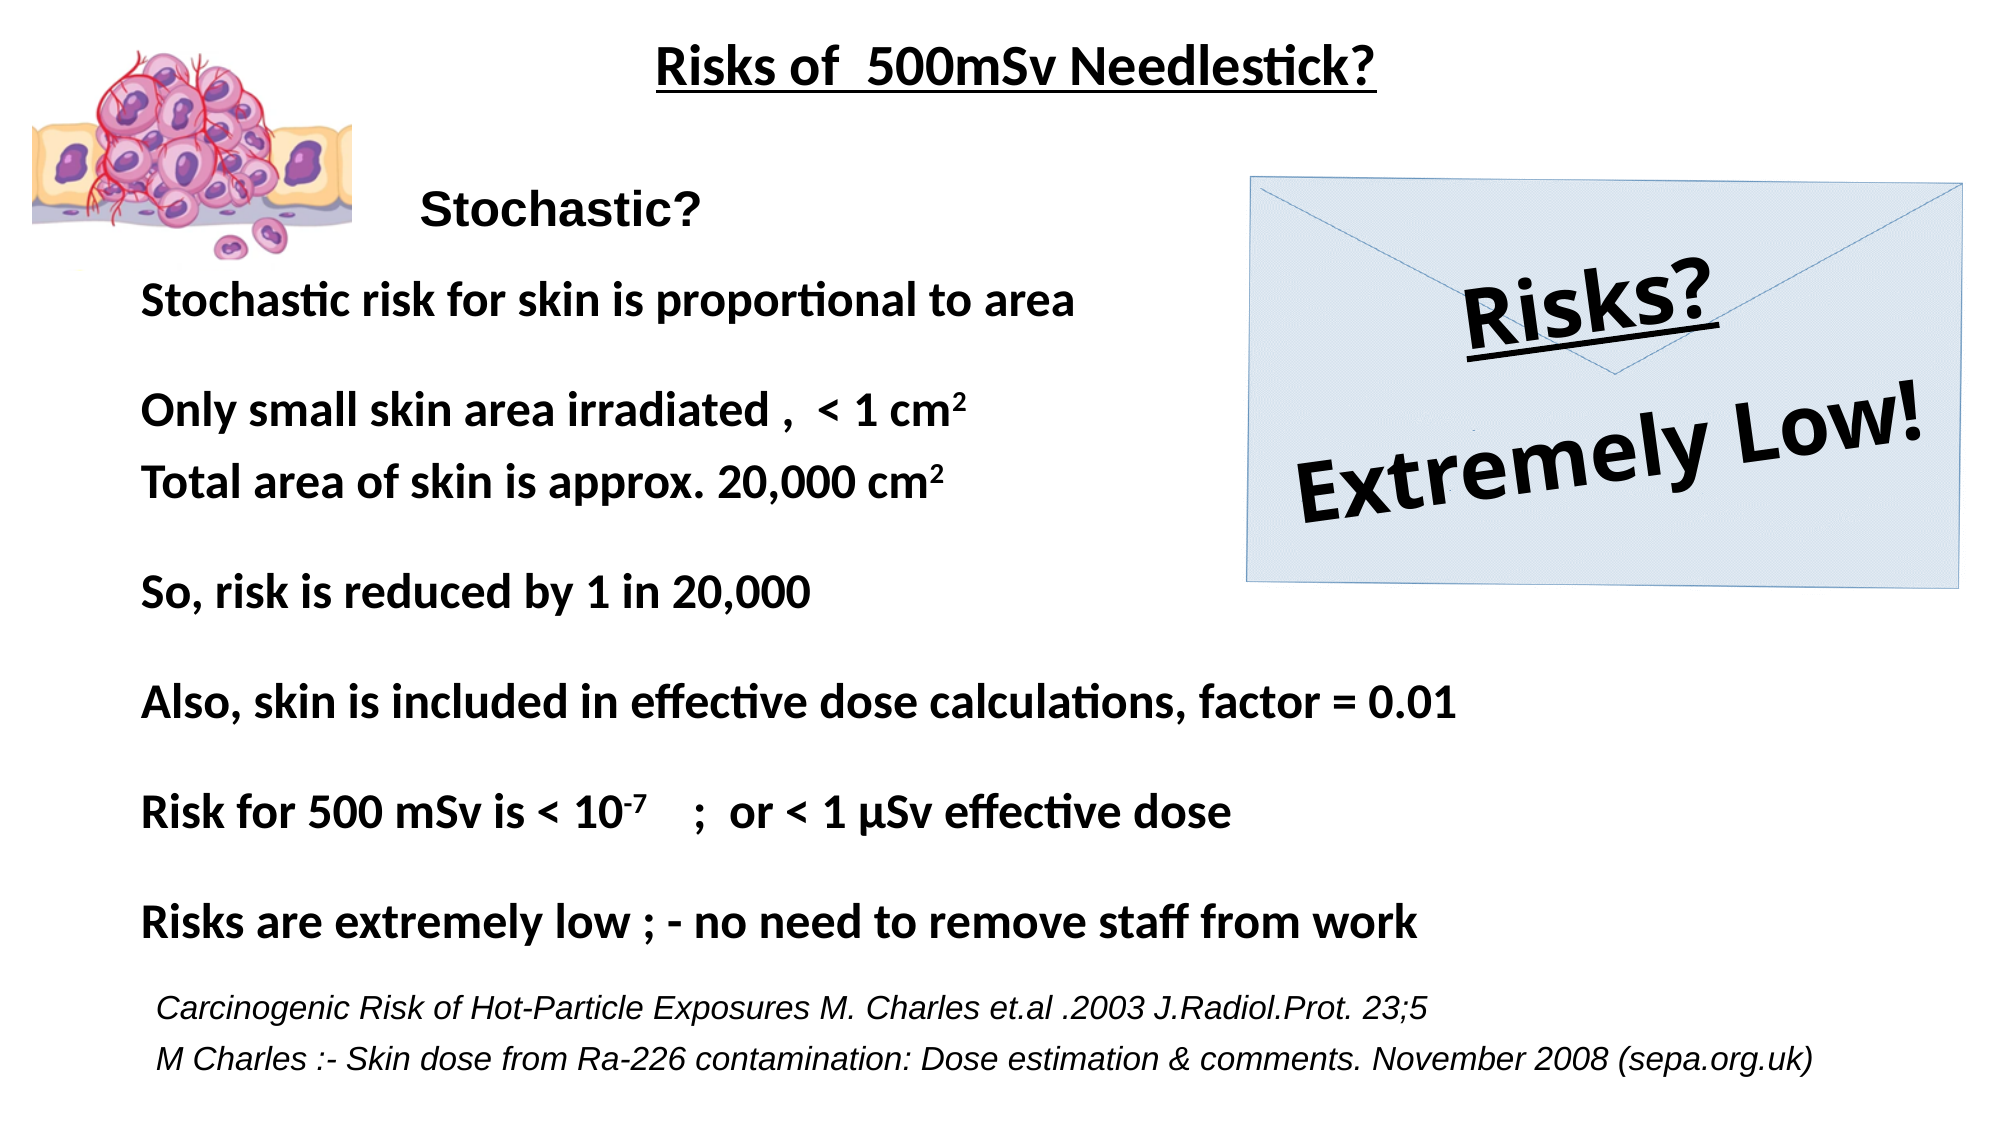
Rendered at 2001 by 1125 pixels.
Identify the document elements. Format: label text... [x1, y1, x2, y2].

picture [32, 38, 352, 271]
text_box Risks of 500mSv Needlestick? [524, 0, 1509, 126]
text_box Stochastic? [404, 175, 826, 257]
picture [1236, 166, 1972, 598]
text_box Carcinogenic Risk of Hot-Particle Exposures M. Charles et.al .2003 J.Radiol.Prot. 23;5 M Charles :- Skin dose from Ra-226 contamination: Dose estimation & comments. November 2008 (sepa.org.uk) [140, 983, 1875, 1065]
text_box Stochastic risk for skin is proportional to area Only small skin area irradiated , < 1 cm2 Total area of skin is approx. 20,000 cm2 So, risk is reduced by 1 in 20,000 Also, skin is included in effective dose calculations, factor = 0.01 Risk for 500 mSv is < 10-7 ; or < 1 µSv effective dose Risks are extremely low ; - no need to remove staff from work [125, 287, 1875, 928]
